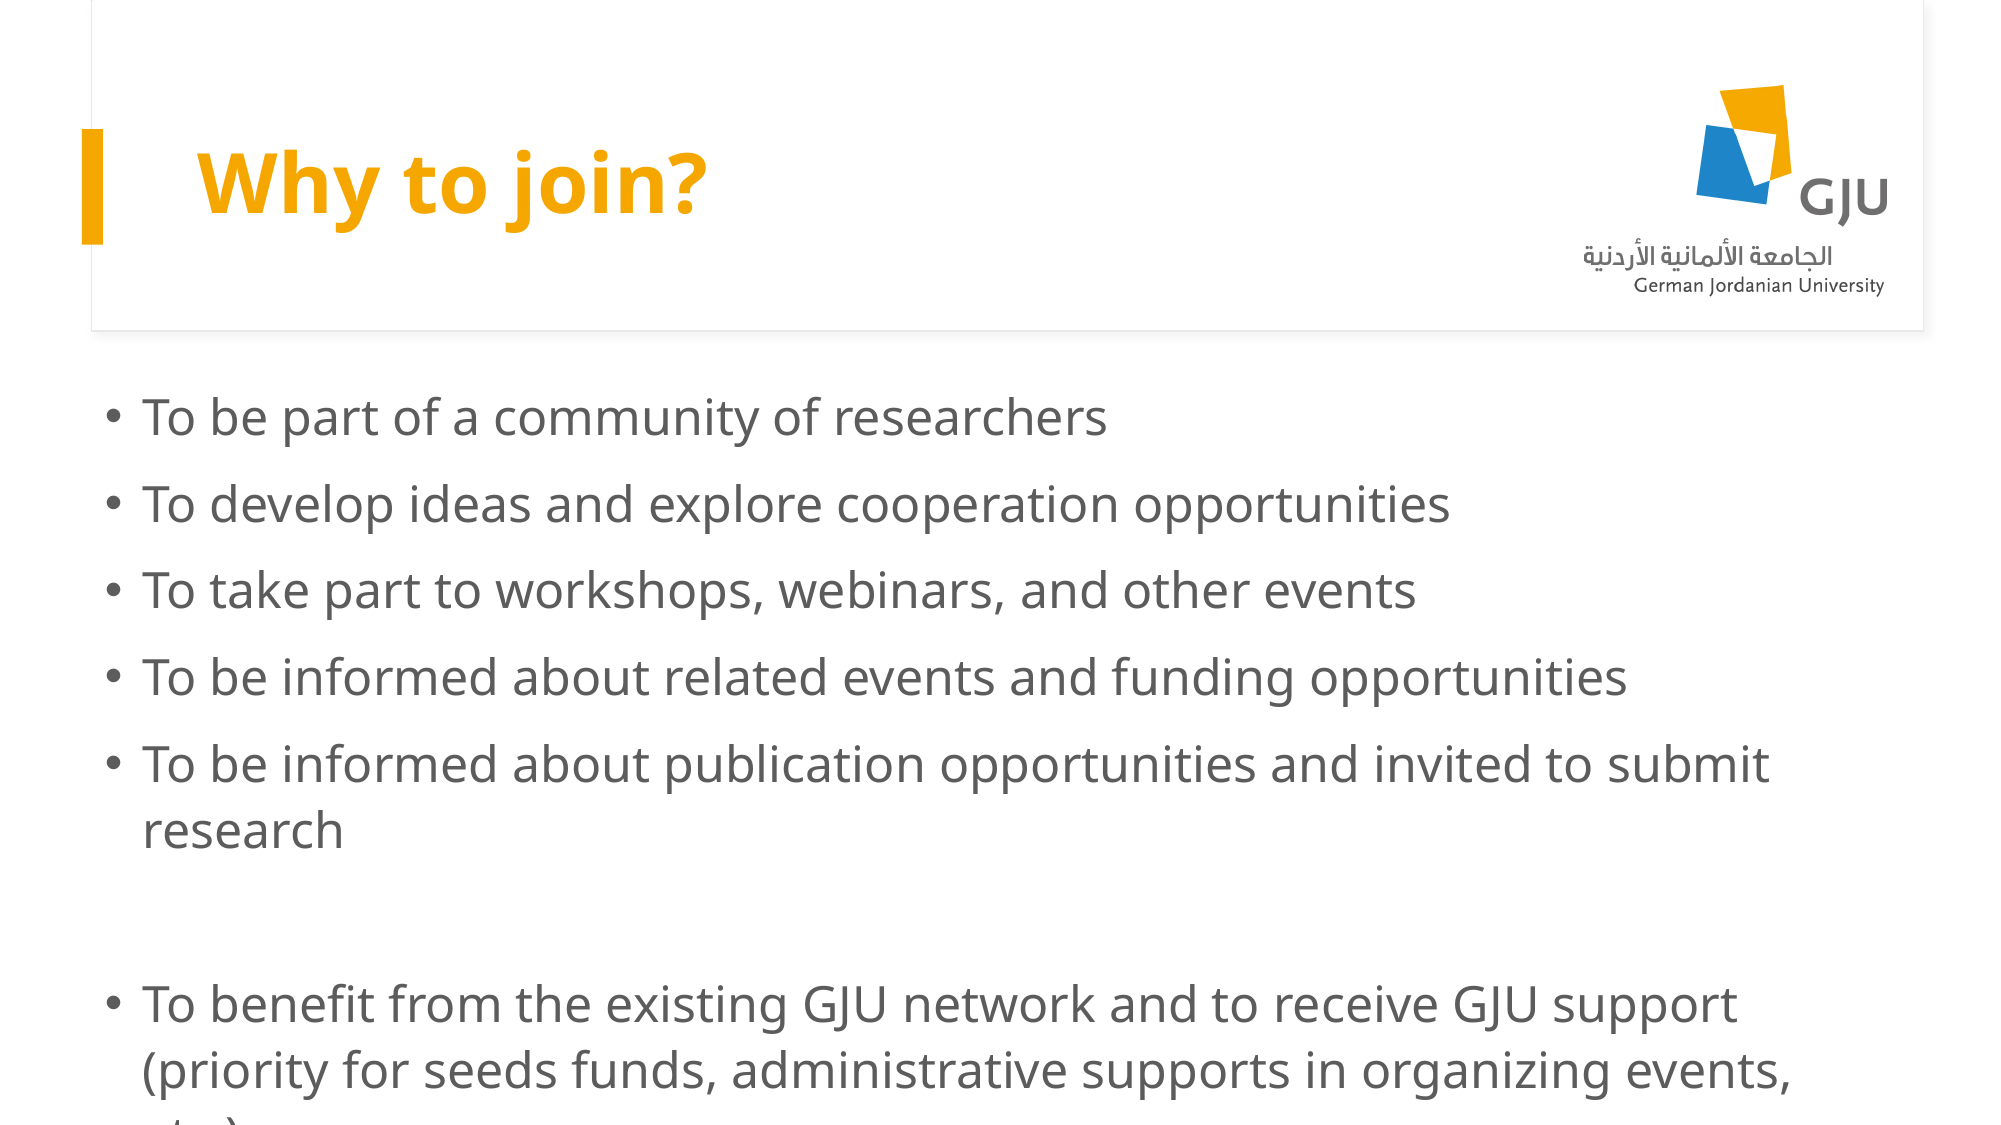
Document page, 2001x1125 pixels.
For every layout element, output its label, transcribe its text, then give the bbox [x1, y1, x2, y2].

list To be part of a community of researchers To develop ideas and explore cooperation opportunities To take part to workshops, webinars, and other events To be informed about related events and funding opportunities To be informed about publication opportunities and invited to submit research To benefit from the existing GJU network and to receive GJU support (priority for seeds funds, administrative supports in organizing events, etc.) [89, 371, 1911, 1125]
title Why to join? [183, 90, 1851, 284]
picture [1584, 85, 1887, 297]
